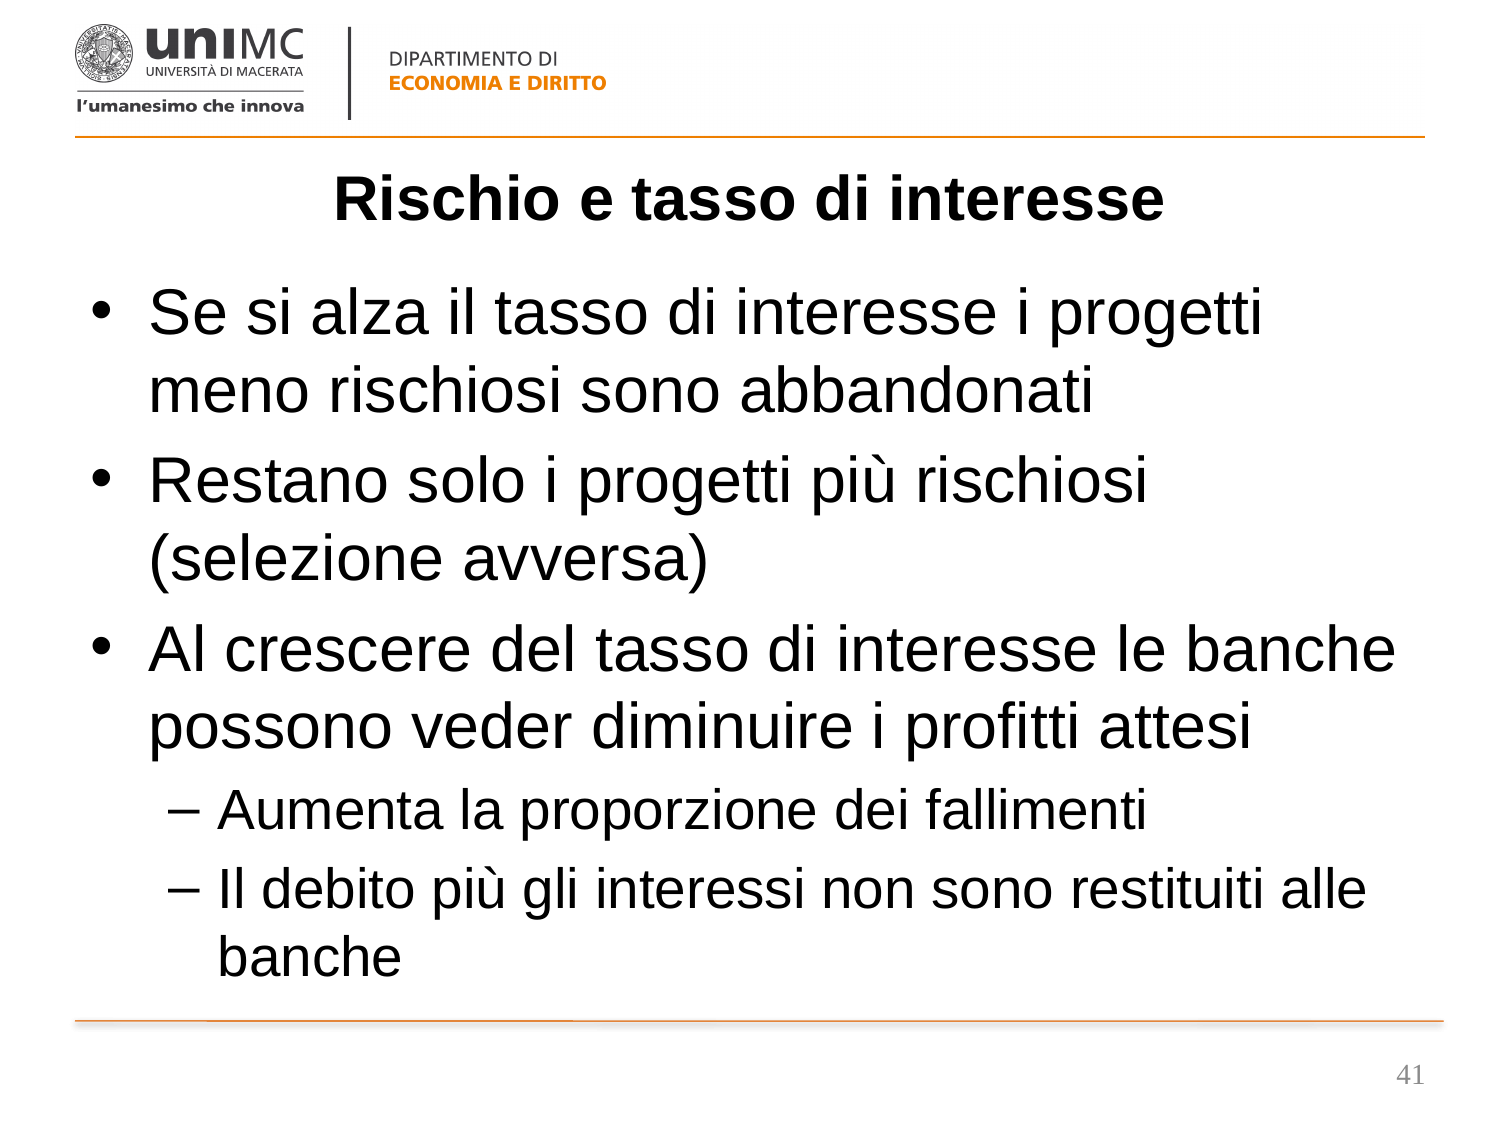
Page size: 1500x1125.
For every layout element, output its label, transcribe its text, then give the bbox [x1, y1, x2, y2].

list Se si alza il tasso di interesse i progetti meno rischiosi sono abbandonati Restano solo i progetti più rischiosi (selezione avversa) Al crescere del tasso di interesse le banche possono veder diminuire i profitti attesi Aumenta la proporzione dei fallimenti Il debito più gli interessi non sono restituiti alle banche [75, 262, 1425, 1005]
title Rischio e tasso di interesse [75, 149, 1425, 241]
slide_number 41 [1091, 1042, 1442, 1103]
picture [75, 24, 1425, 138]
